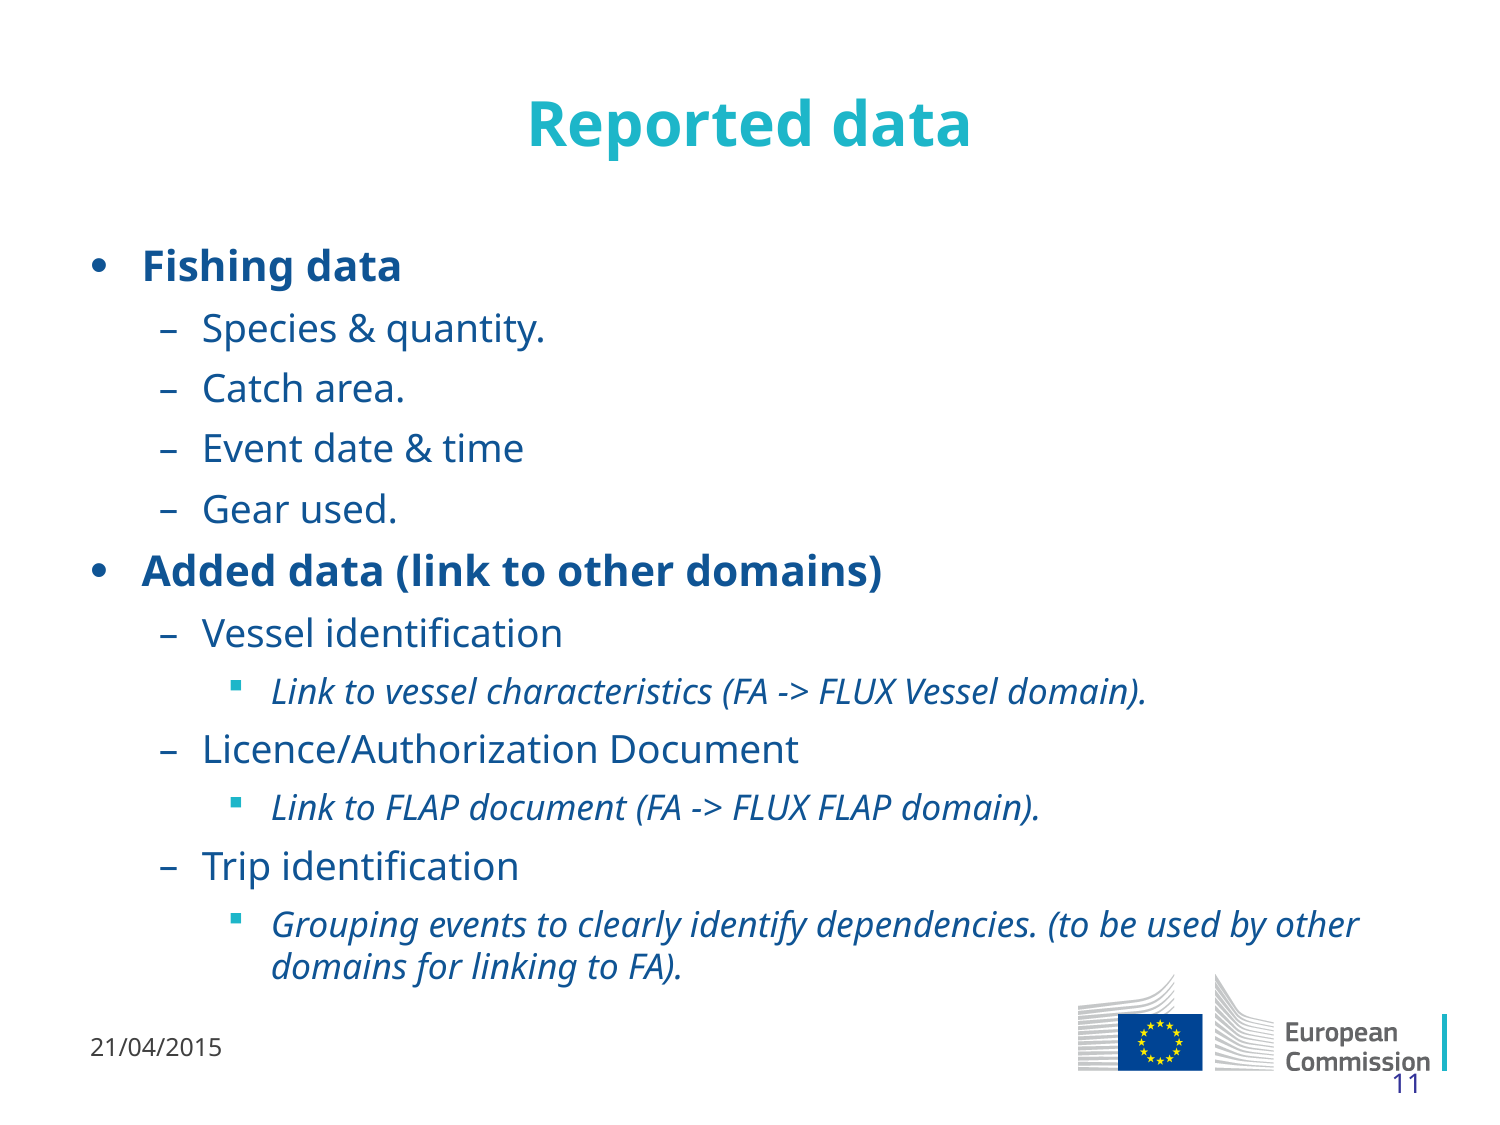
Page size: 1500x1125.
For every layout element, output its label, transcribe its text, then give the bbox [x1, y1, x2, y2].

picture [1078, 974, 1447, 1071]
slide_number 11 [1368, 1058, 1446, 1124]
list Fishing data Species & quantity. Catch area. Event date & time Gear used. Added data (link to other domains) Vessel identification Link to vessel characteristics (FA -> FLUX Vessel domain). Licence/Authorization Document Link to FLAP document (FA -> FLUX FLAP domain). Trip identification Grouping events to clearly identify dependencies. (to be used by other domains for linking to FA). [75, 231, 1425, 1000]
title Reported data [75, 44, 1425, 199]
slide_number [74, 1024, 266, 1103]
